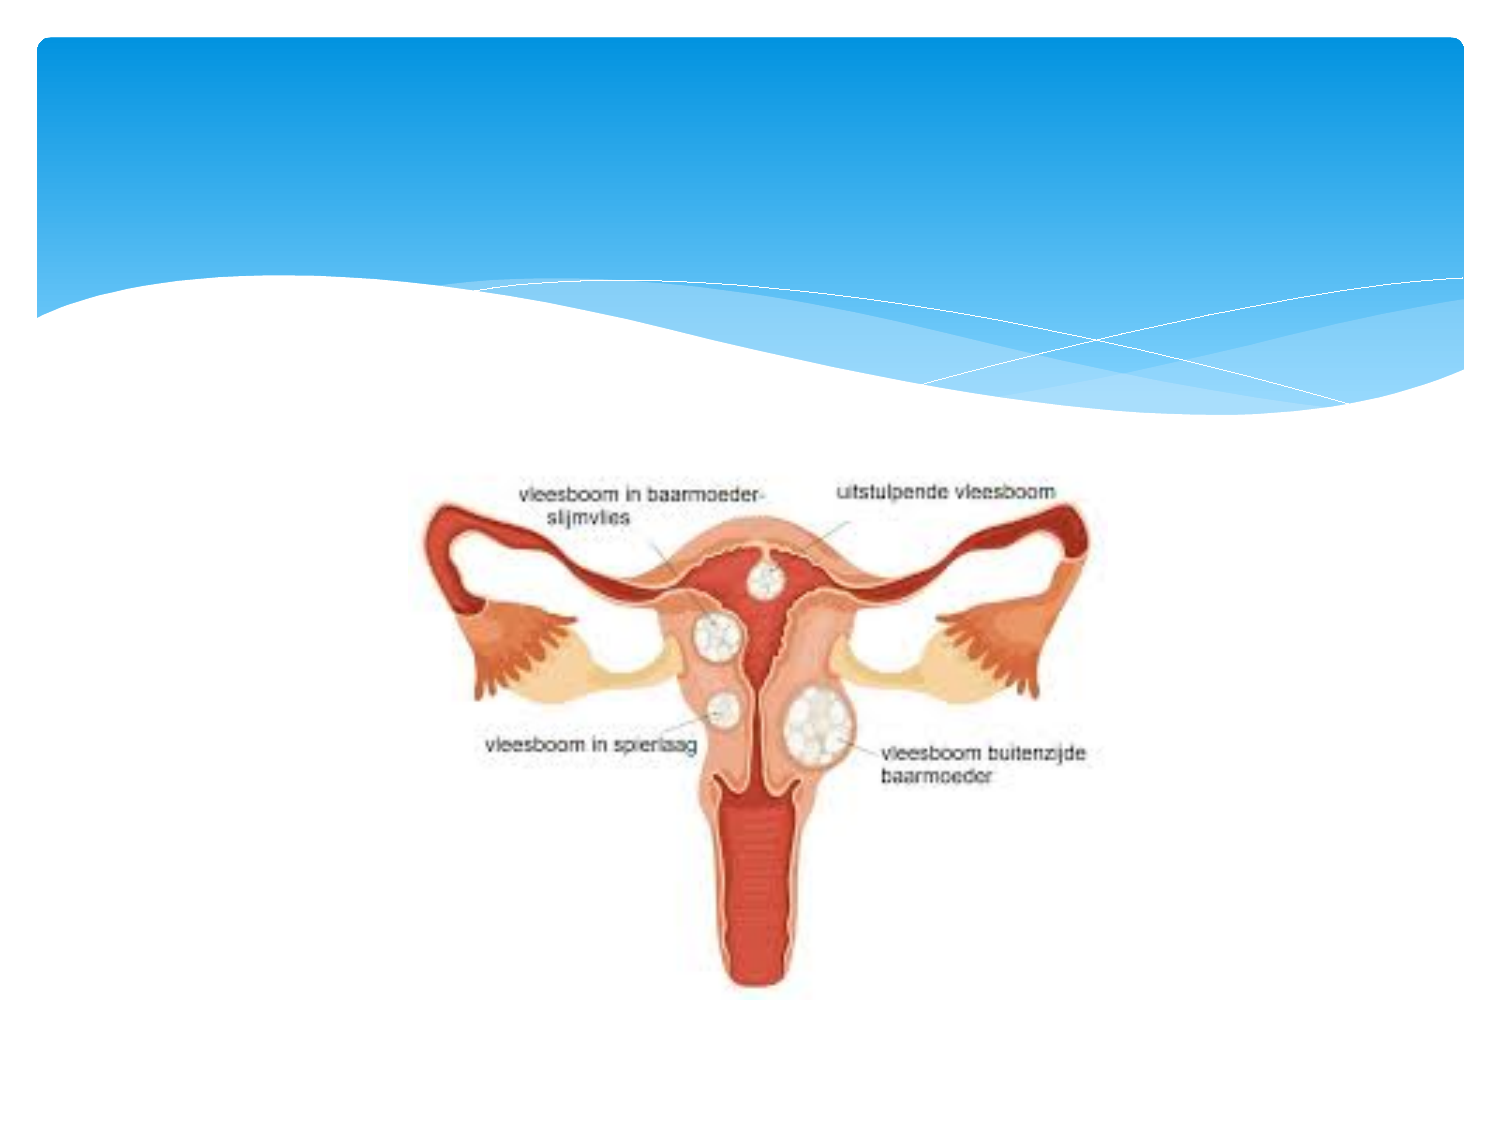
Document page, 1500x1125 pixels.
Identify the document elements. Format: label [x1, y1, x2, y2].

list [408, 432, 1108, 1000]
